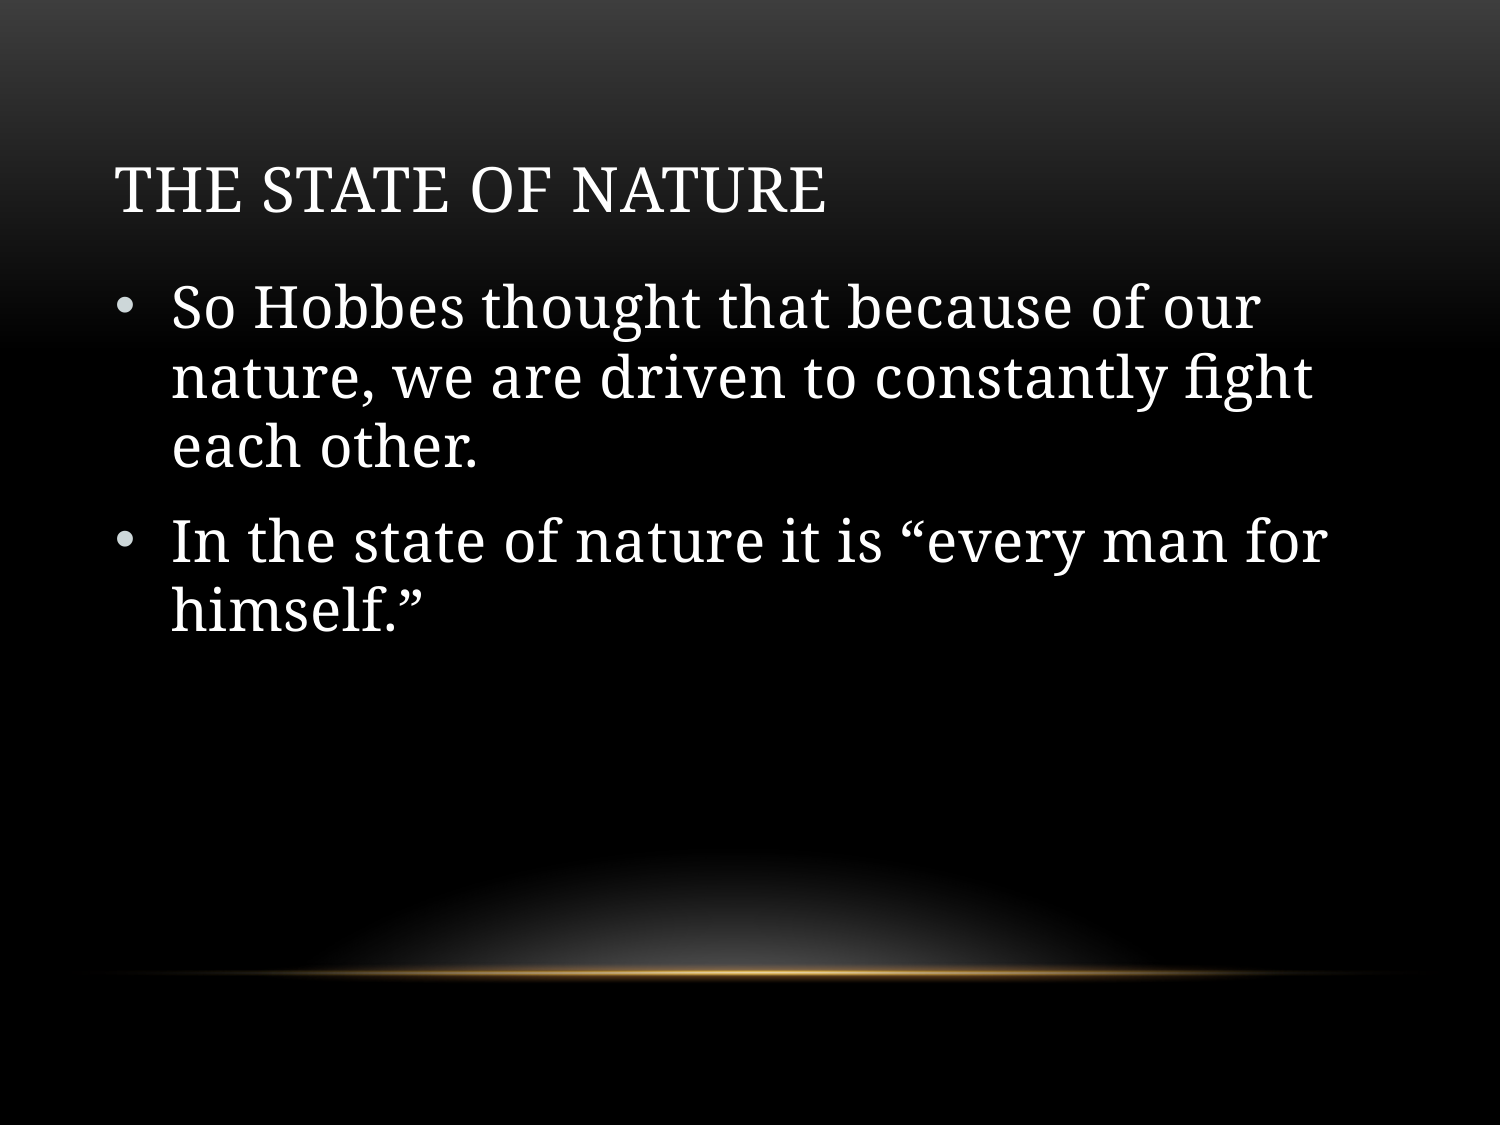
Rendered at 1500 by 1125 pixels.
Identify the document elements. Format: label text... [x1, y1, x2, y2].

title The state of nature [99, 45, 1400, 233]
list So Hobbes thought that because of our nature, we are driven to constantly fight each other. In the state of nature it is “every man for himself.” [99, 262, 1400, 938]
picture [0, 0, 1500, 1125]
